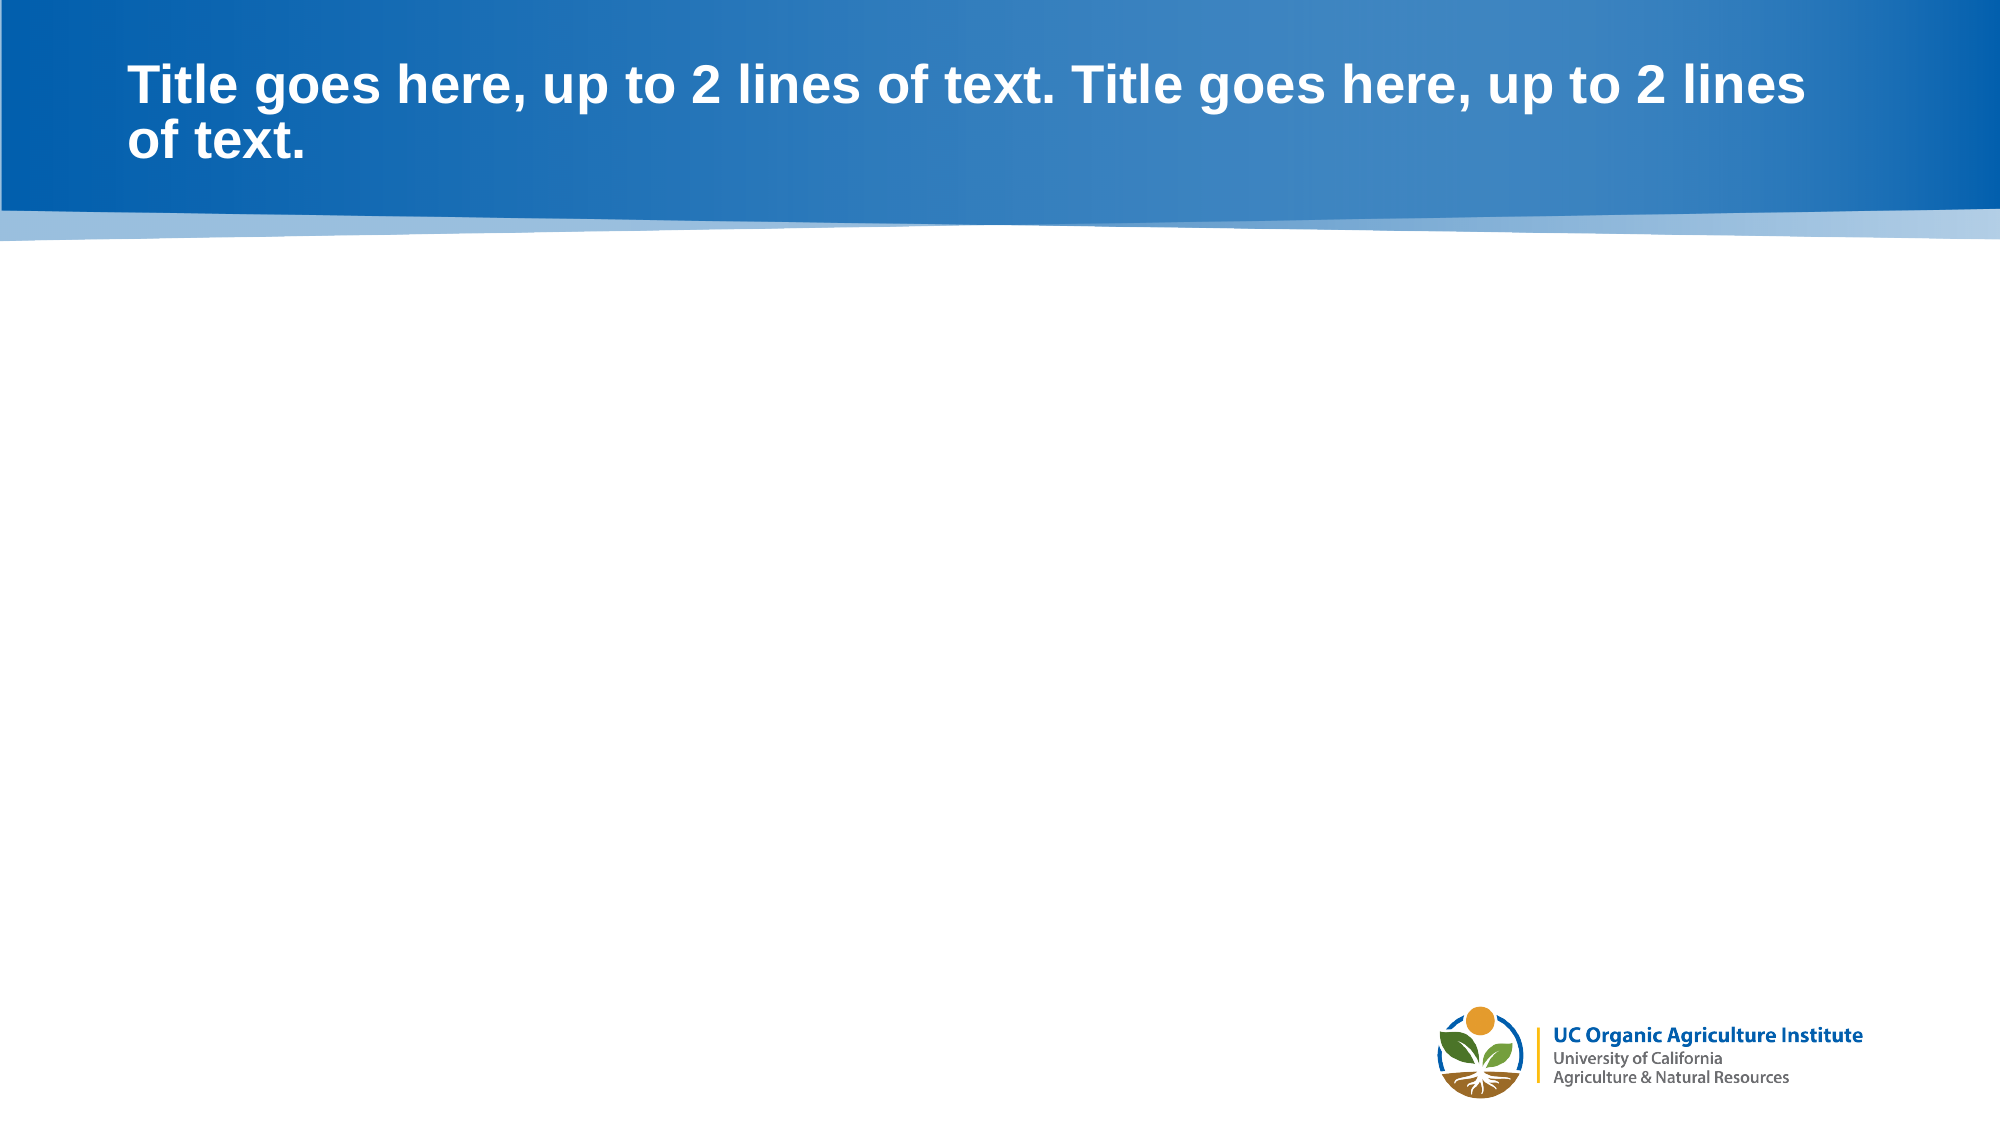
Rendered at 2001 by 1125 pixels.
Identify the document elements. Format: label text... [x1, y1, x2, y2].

picture [0, 0, 2000, 263]
title Title goes here, up to 2 lines of text. Title goes here, up to 2 lines of text. [112, 51, 1887, 178]
picture [1437, 1000, 1863, 1105]
